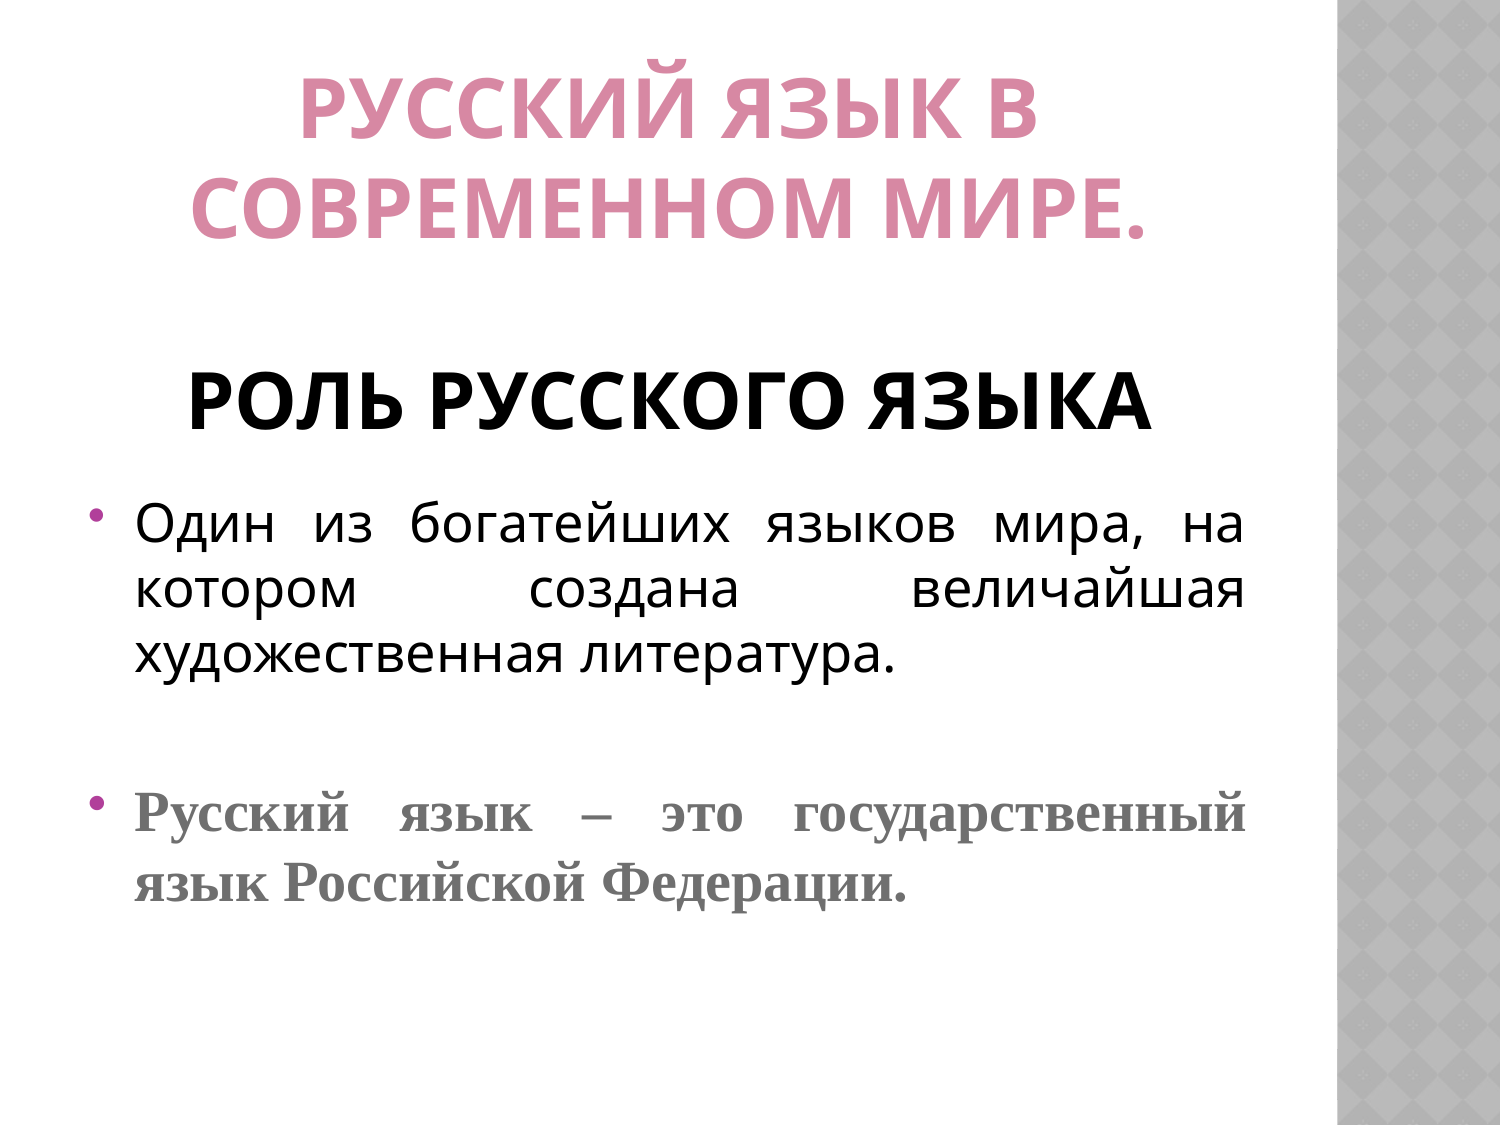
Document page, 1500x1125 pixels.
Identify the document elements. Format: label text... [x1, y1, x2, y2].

title Русский язык в современном мире. Роль русского языка [75, 52, 1263, 446]
list Один из богатейших языков мира, на котором создана величайшая художественная литература. Русский язык – это государственный язык Российской Федерации. [75, 480, 1263, 1059]
